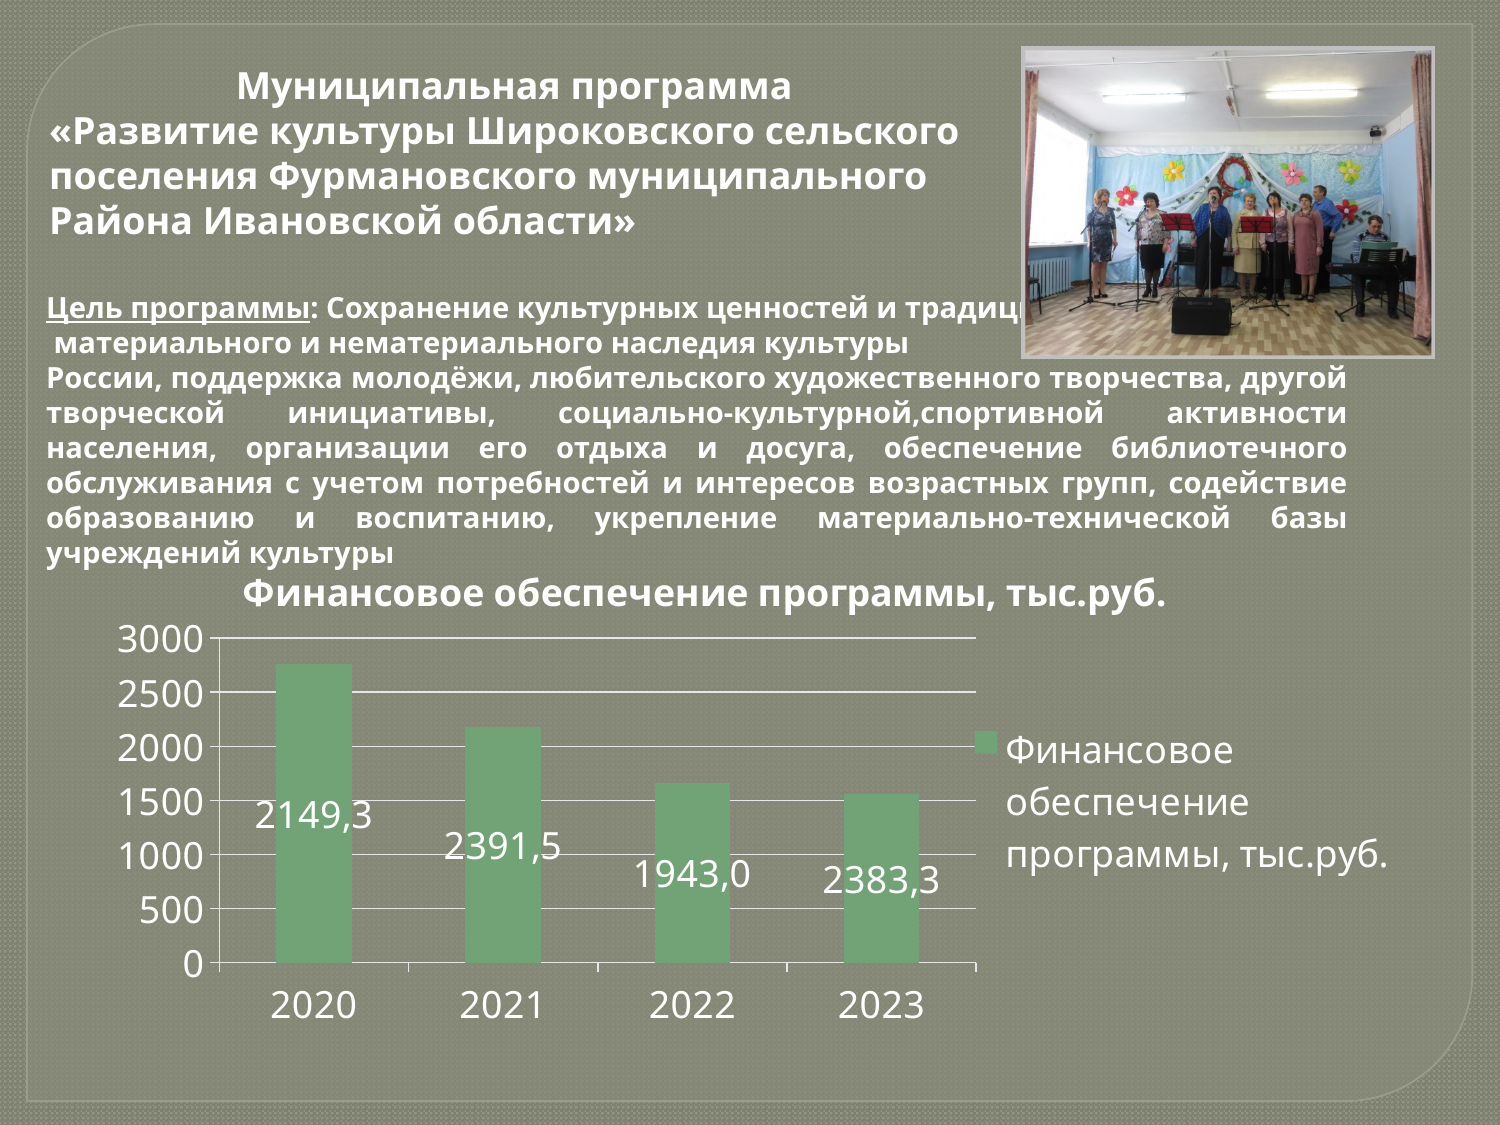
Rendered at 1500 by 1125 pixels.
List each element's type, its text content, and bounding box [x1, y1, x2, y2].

text_box Муниципальная программа «Развитие культуры Широковского сельского поселения Фурмановского муниципального Района Ивановской области» [34, 54, 985, 250]
picture [1021, 46, 1436, 359]
chart [89, 554, 1414, 1047]
text_box Цель программы: Сохранение культурных ценностей и традиций, материального и нематериального наследия культуры России, поддержка молодёжи, любительского художественного творчества, другой творческой инициативы, социально-культурной,спортивной активности населения, организации его отдыха и досуга, обеспечение библиотечного обслуживания с учетом потребностей и интересов возрастных групп, содействие образованию и воспитанию, укрепление материально-технической базы учреждений культуры [31, 231, 1364, 577]
